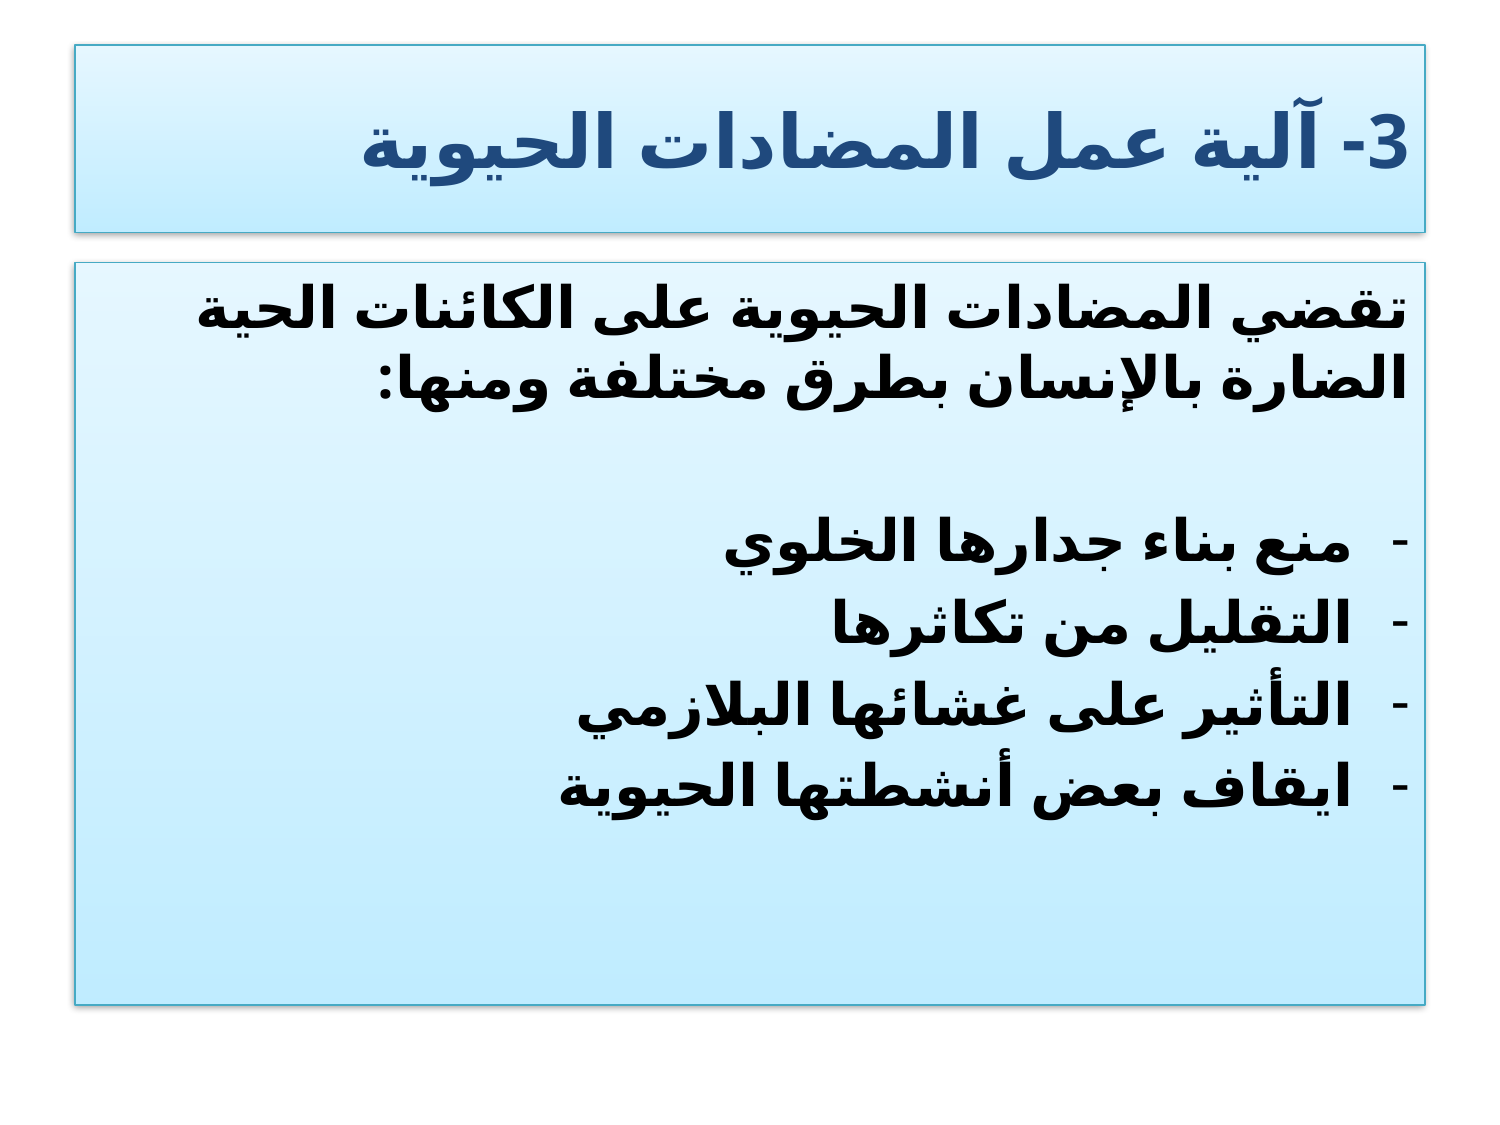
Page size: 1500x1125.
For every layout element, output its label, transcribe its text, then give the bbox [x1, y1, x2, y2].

title 3- آلية عمل المضادات الحيوية [74, 44, 1426, 233]
list تقضي المضادات الحيوية على الكائنات الحية الضارة بالإنسان بطرق مختلفة ومنها: منع بناء جدارها الخلوي التقليل من تكاثرها التأثير على غشائها البلازمي ايقاف بعض أنشطتها الحيوية [74, 262, 1426, 1006]
